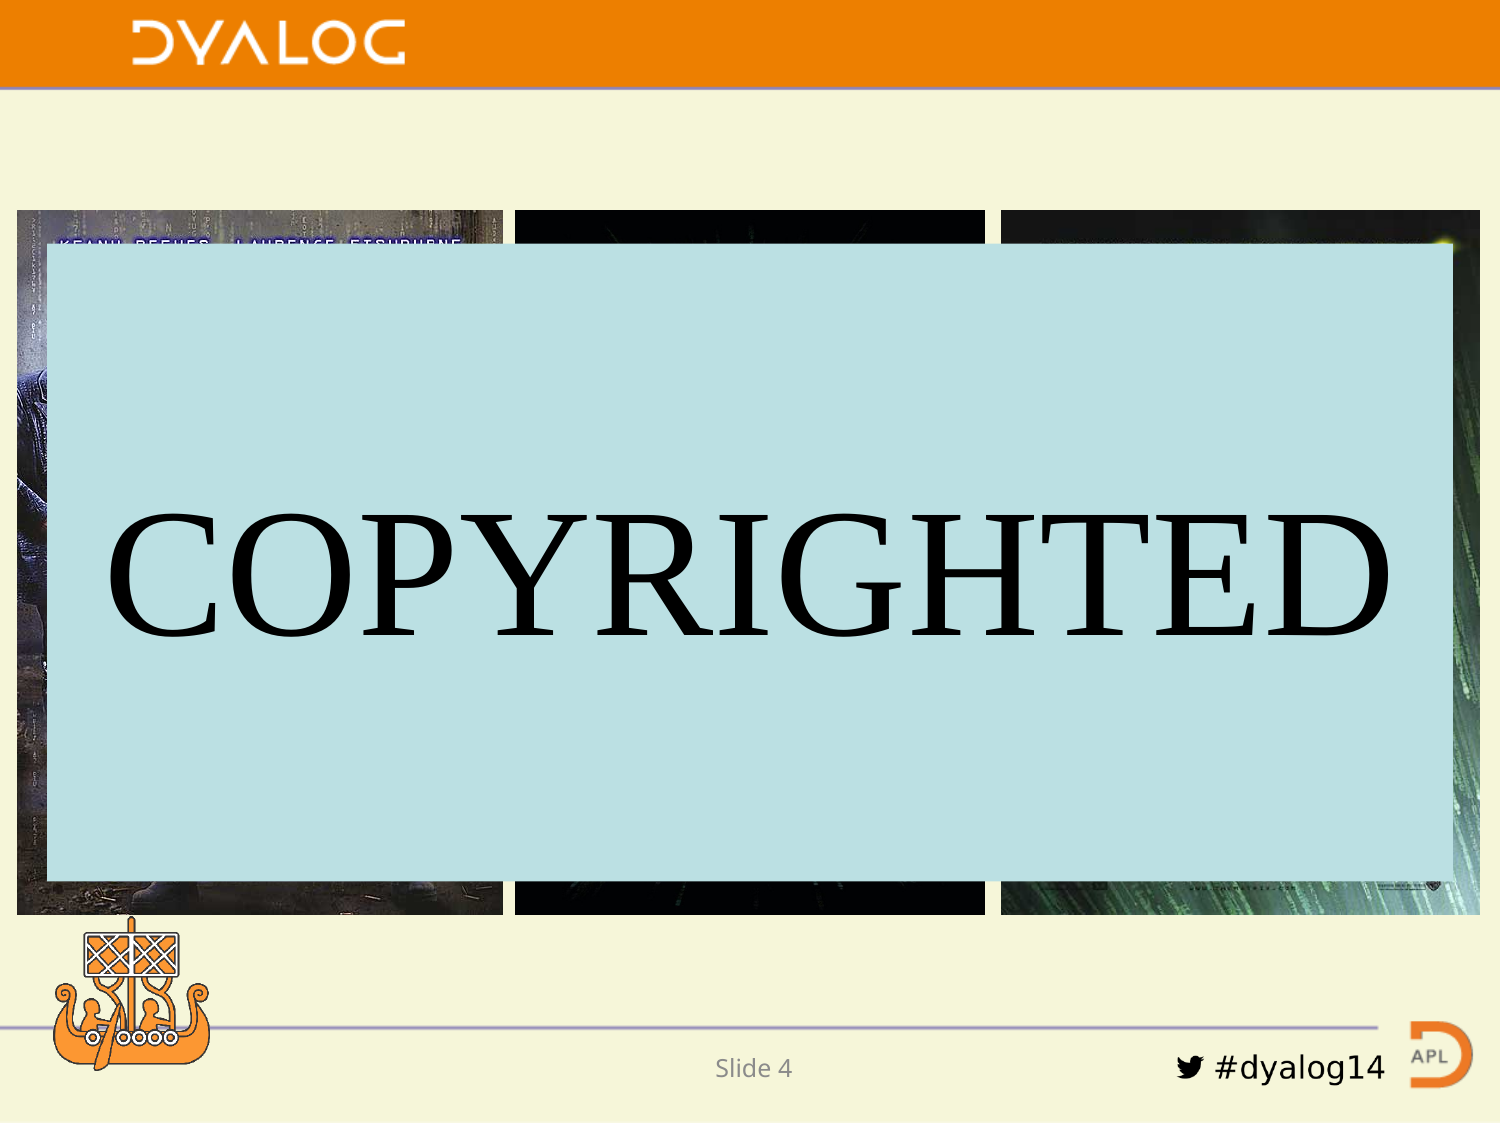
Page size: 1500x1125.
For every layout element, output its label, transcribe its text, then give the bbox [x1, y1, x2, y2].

text_box COPYRIGHTED [990, 243, 996, 882]
picture [0, 0, 1500, 1123]
slide_number Slide 3 [585, 1039, 923, 1100]
